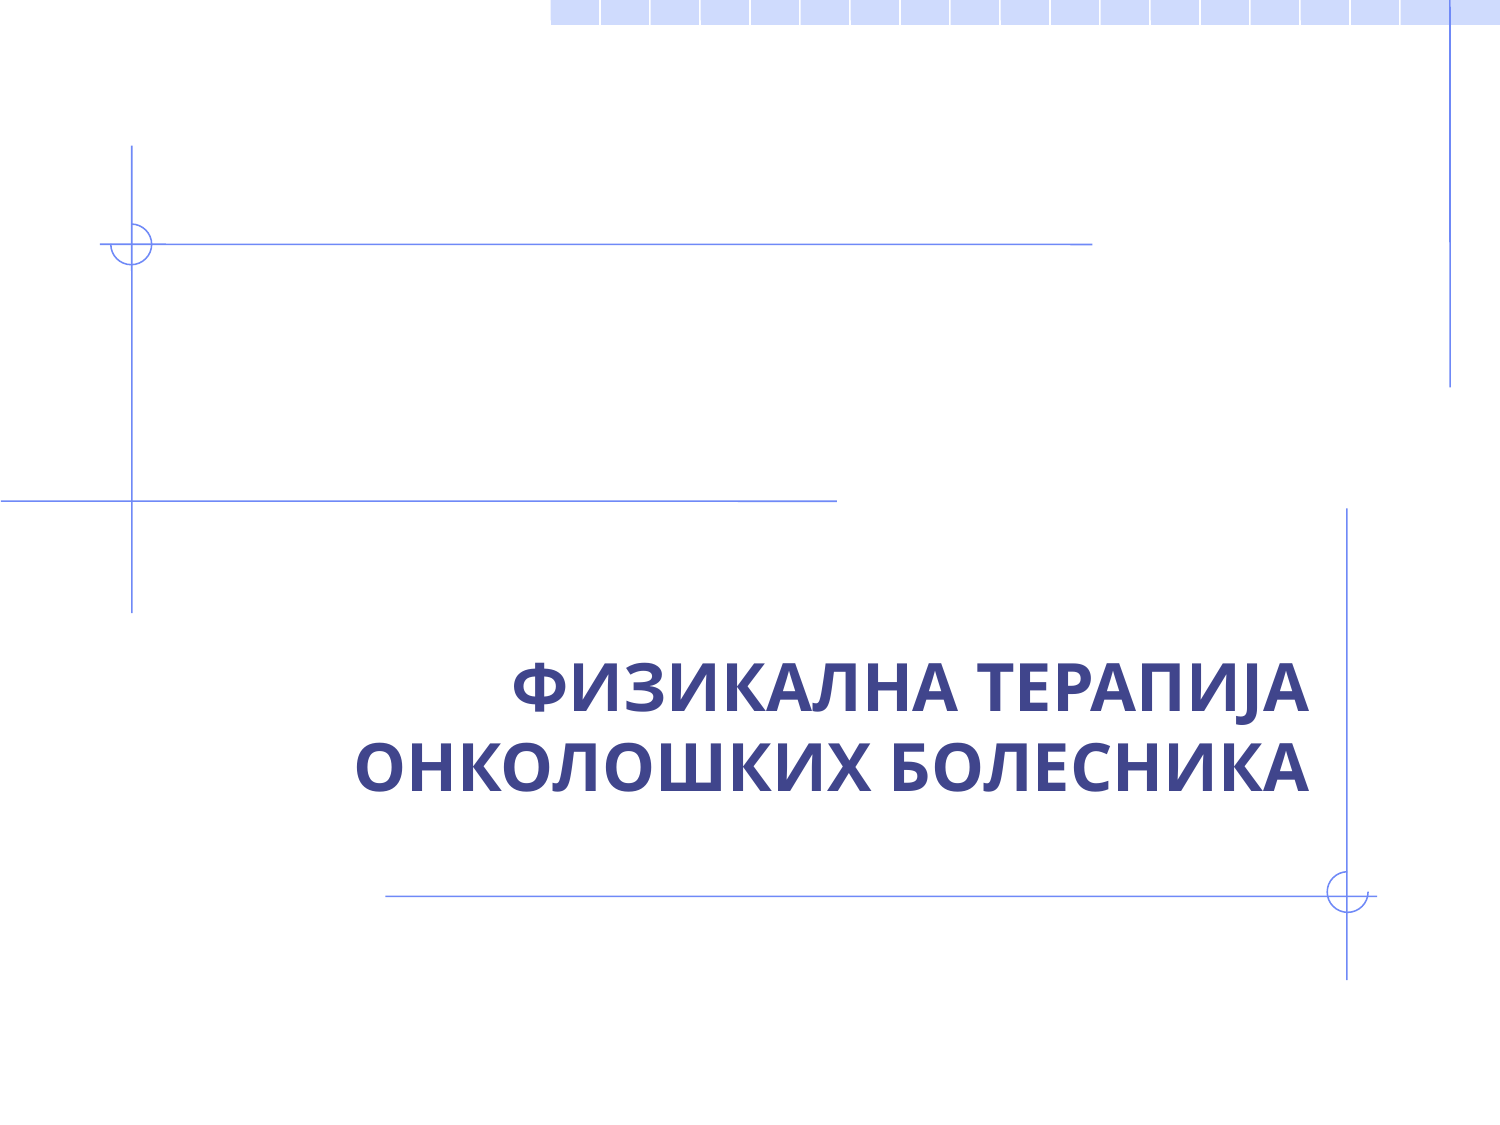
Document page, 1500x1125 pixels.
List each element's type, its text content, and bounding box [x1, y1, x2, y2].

subtitle ФИЗИКАЛНА ТЕРАПИЈА ОНКОЛОШКИХ БОЛЕСНИКА [274, 637, 1326, 833]
